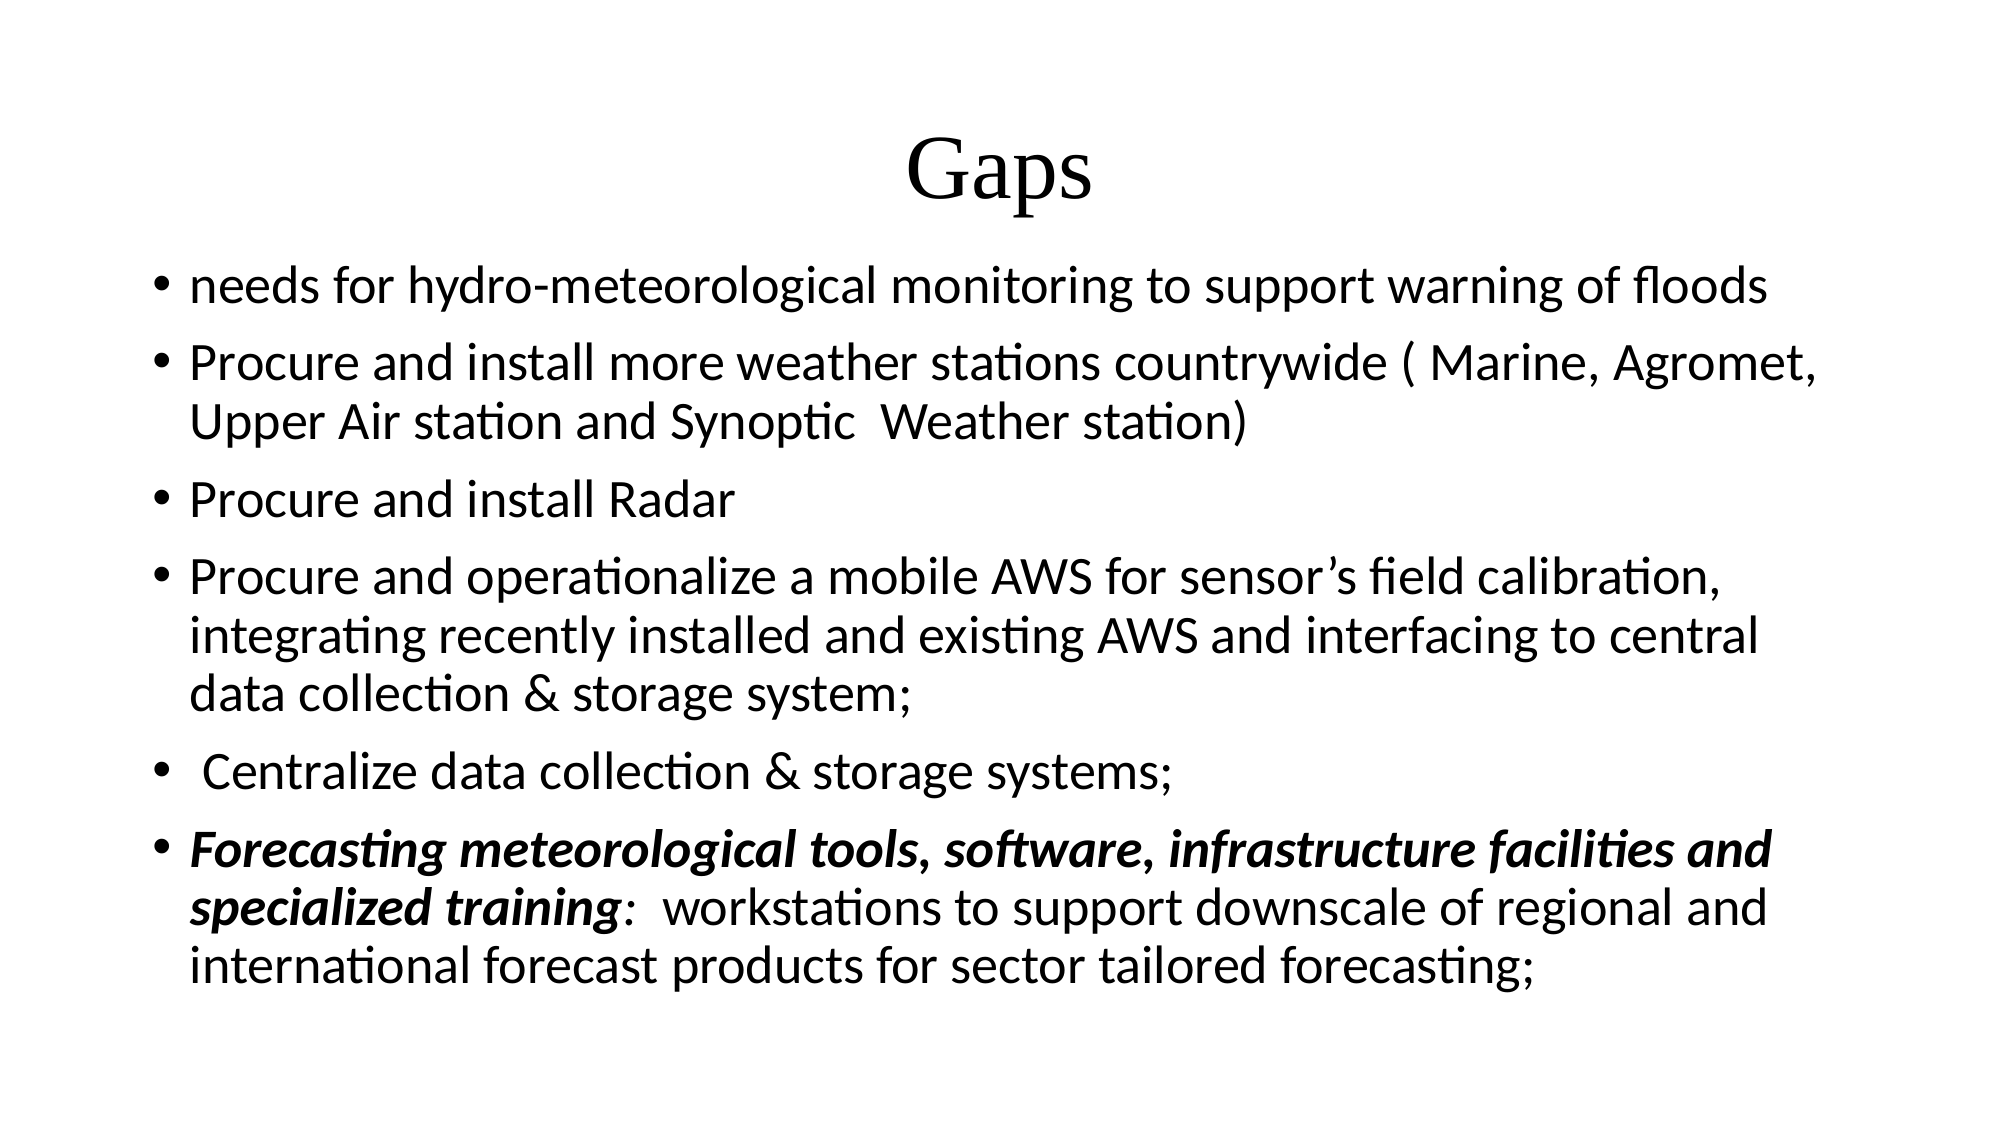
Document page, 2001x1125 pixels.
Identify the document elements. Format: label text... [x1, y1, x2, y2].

title Gaps [137, 59, 1863, 248]
list needs for hydro-meteorological monitoring to support warning of floods Procure and install more weather stations countrywide ( Marine, Agromet, Upper Air station and Synoptic Weather station) Procure and install Radar Procure and operationalize a mobile AWS for sensor’s field calibration, integrating recently installed and existing AWS and interfacing to central data collection & storage system; Centralize data collection & storage systems; Forecasting meteorological tools, software, infrastructure facilities and specialized training: workstations to support downscale of regional and international forecast products for sector tailored forecasting; [137, 248, 1863, 1014]
